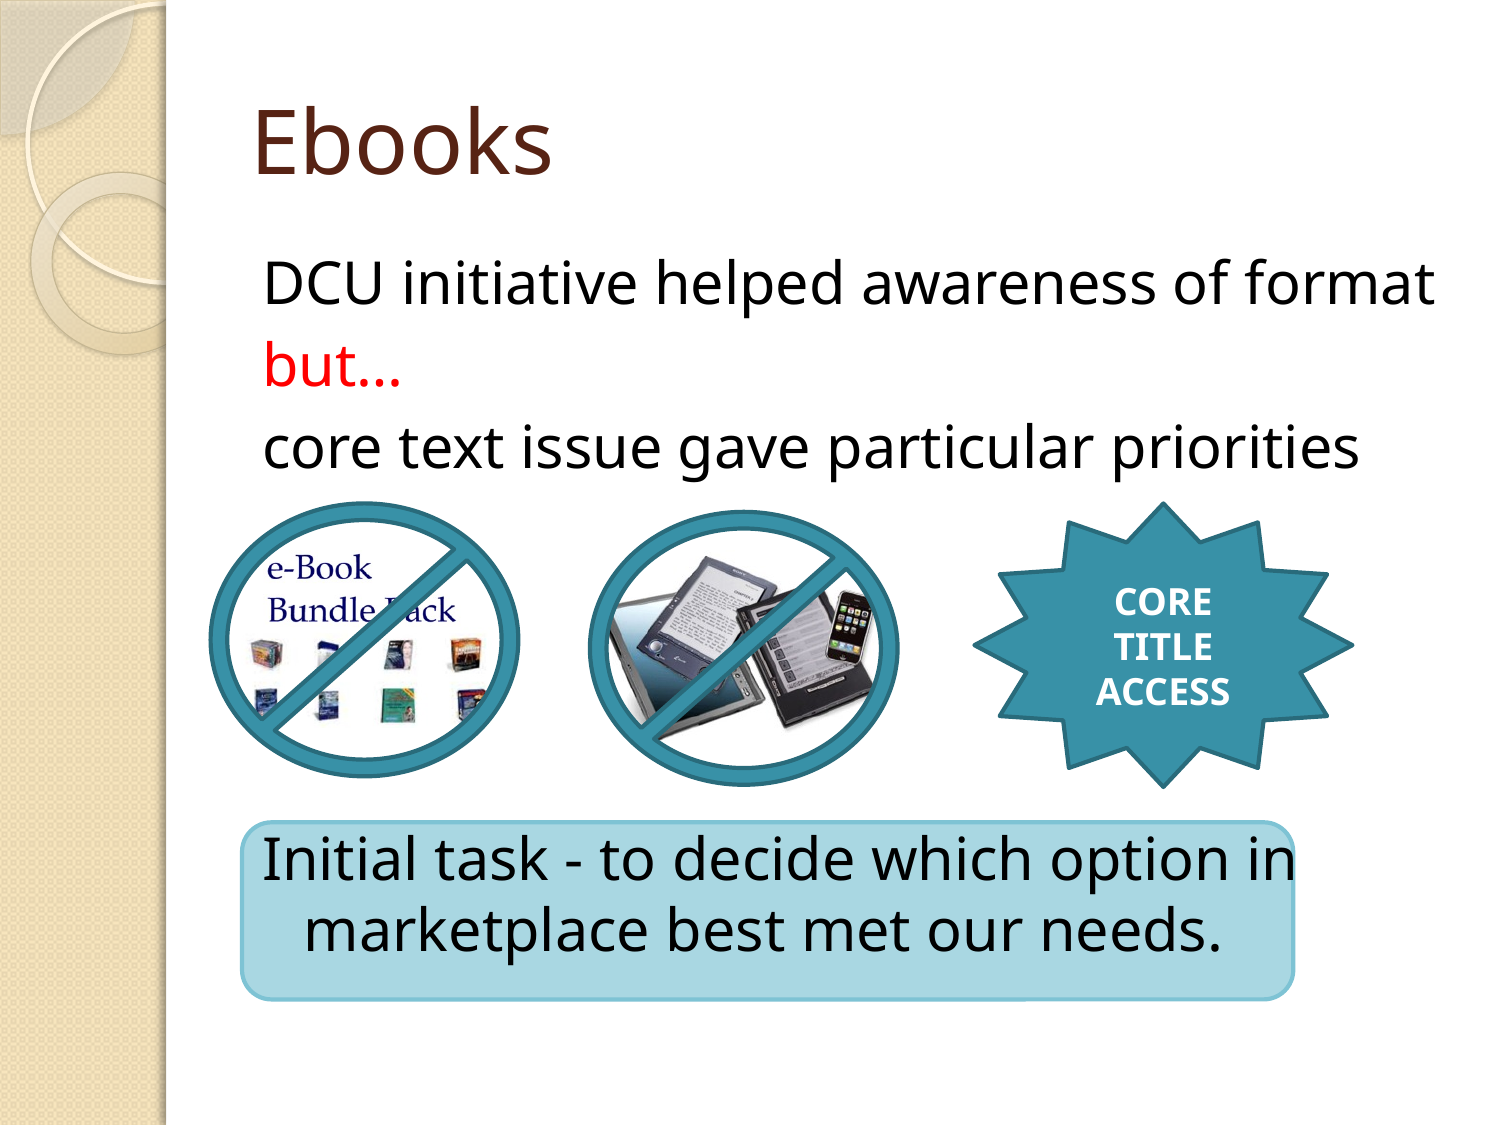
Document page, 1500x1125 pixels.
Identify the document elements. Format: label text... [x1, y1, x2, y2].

text_box [637, 509, 851, 547]
list DCU initiative helped awareness of format but… core text issue gave particular priorities Initial task - to decide which option in marketplace best met our needs. [235, 237, 1466, 1025]
text_box [889, 597, 900, 699]
text_box [248, 501, 481, 547]
text_box [644, 755, 844, 787]
picture [596, 550, 881, 745]
text_box CORE TITLE ACCESS [972, 501, 1355, 790]
text_box [208, 581, 223, 699]
text_box [501, 573, 521, 707]
title Ebooks [235, 45, 1466, 233]
picture [229, 550, 495, 728]
text_box [255, 739, 474, 779]
